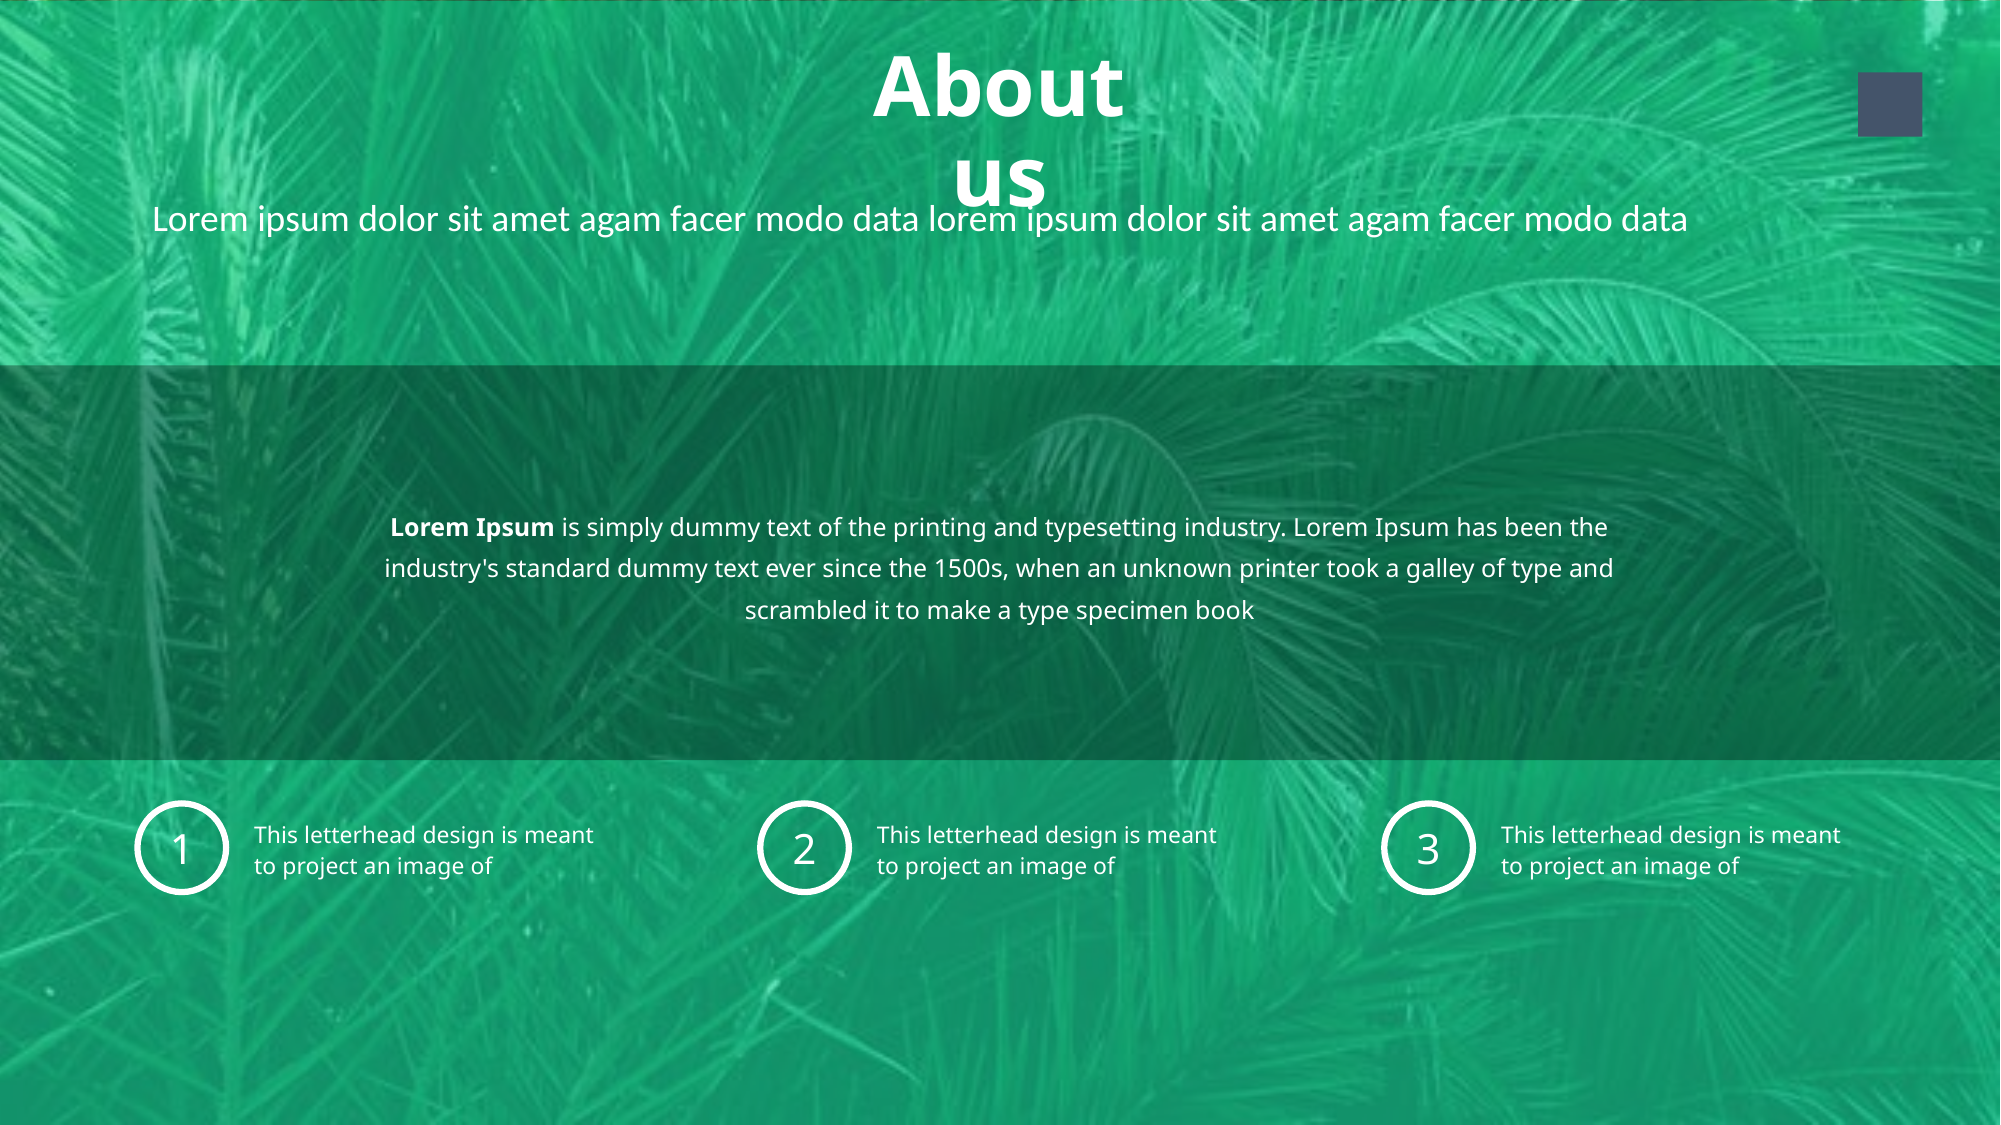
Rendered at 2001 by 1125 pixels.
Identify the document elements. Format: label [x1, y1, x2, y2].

text_box [137, 803, 600, 893]
text_box [1384, 803, 1863, 893]
picture [0, 0, 2000, 1125]
text_box [760, 803, 1224, 893]
